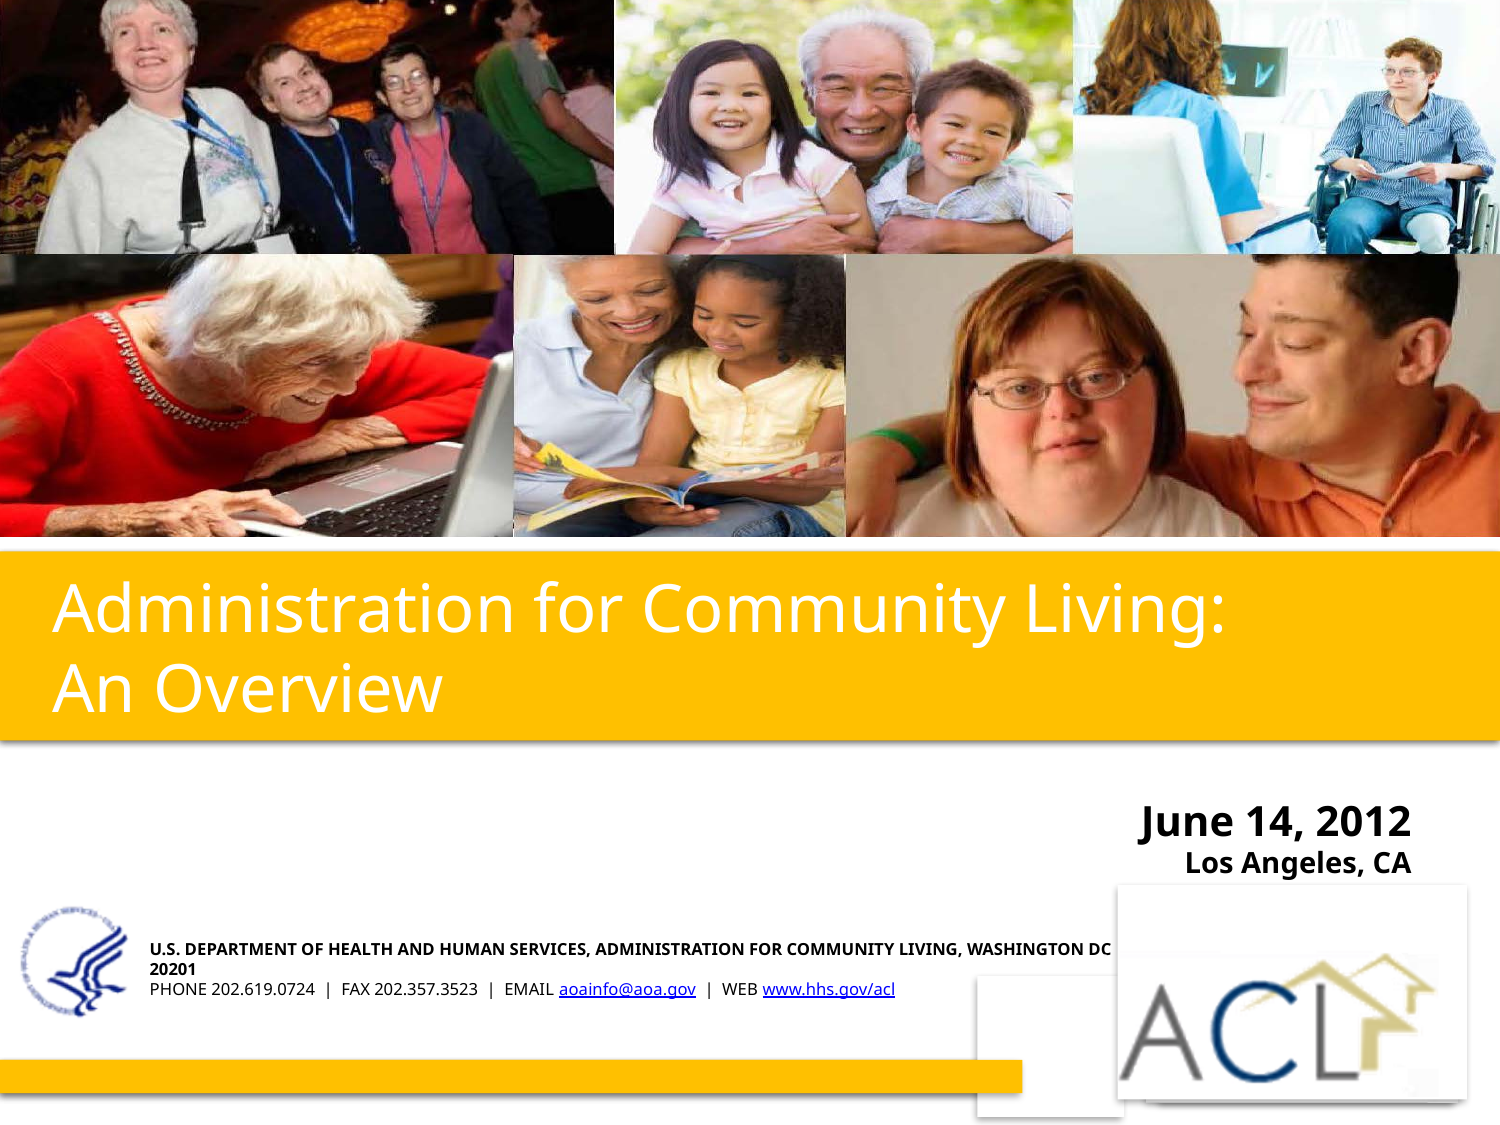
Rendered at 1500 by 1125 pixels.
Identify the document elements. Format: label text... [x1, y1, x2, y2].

picture [1101, 945, 1439, 1097]
text_box June 14, 2012 Los Angeles, CA [676, 786, 1427, 887]
picture [0, 892, 155, 1027]
footer U.S. Department of Health and Human Services, Administration for Community living, Washington DC 20201 PHONE 202.619.0724 | FAX 202.357.3523 | EMAIL aoainfo@aoa.gov | WEB www.hhs.gov/acl [159, 940, 1112, 1000]
text_box [977, 1000, 1125, 1118]
text_box [1117, 884, 1468, 1100]
text_box Administration for Community Living: An Overview [0, 551, 1500, 741]
text_box [0, 1059, 1023, 1094]
picture [0, 0, 1500, 537]
